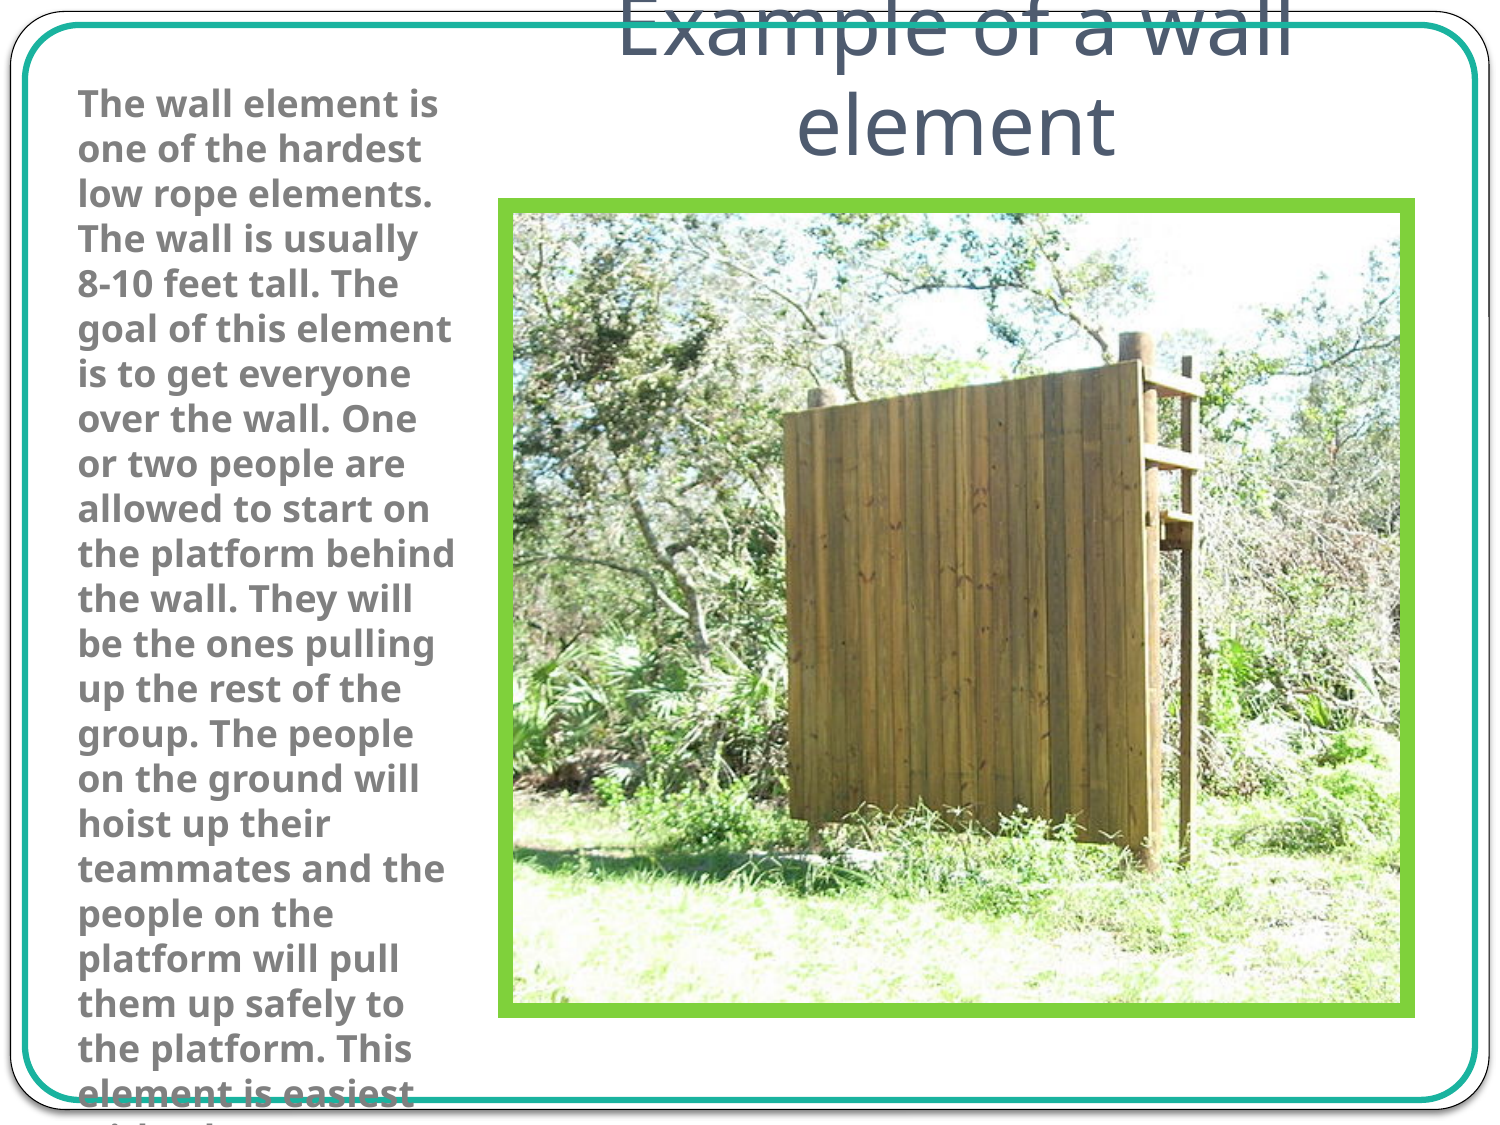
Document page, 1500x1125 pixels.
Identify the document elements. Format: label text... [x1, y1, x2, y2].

text_box [23, 23, 1476, 1101]
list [512, 212, 1401, 1004]
text_box The wall element is one of the hardest low rope elements. The wall is usually 8-10 feet tall. The goal of this element is to get everyone over the wall. One or two people are allowed to start on the platform behind the wall. They will be the ones pulling up the rest of the group. The people on the ground will hoist up their teammates and the people on the platform will pull them up safely to the platform. This element is easiest with a large group and gets harder with a small group. [62, 72, 475, 1125]
title Example of a wall element [437, 0, 1475, 64]
